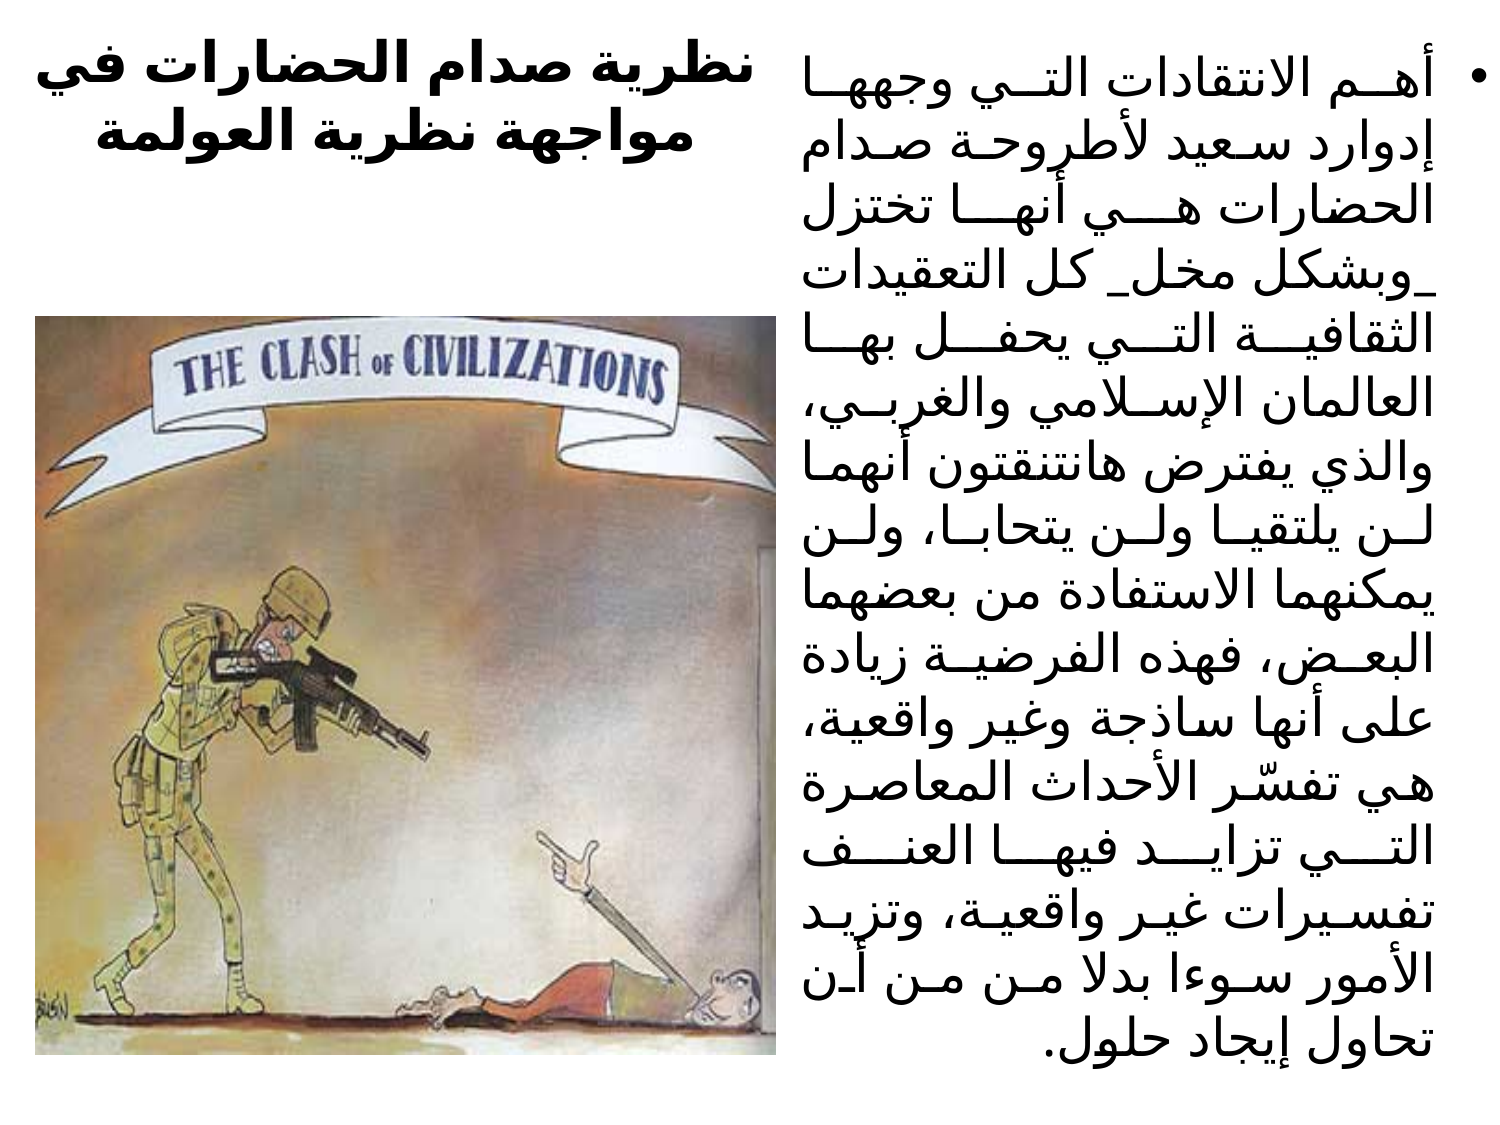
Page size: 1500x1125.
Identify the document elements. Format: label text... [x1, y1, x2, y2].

list أهم الانتقادات التي وجهها إدوارد سعيد لأطروحة صدام الحضارات هي أنها تختزل _وبشكل مخل_ كل التعقيدات الثقافية التي يحفل بها العالمان الإسلامي والغربي، والذي يفترض هانتنقتون أنهما لن يلتقيا ولن يتحابا، ولن يمكنهما الاستفادة من بعضهما البعض، فهذه الفرضية زيادة على أنها ساذجة وغير واقعية، هي تفسّر الأحداث المعاصرة التي تزايد فيها العنف تفسيرات غير واقعية، وتزيد الأمور سوءا بدلا من من أن تحاول إيجاد حلول. [785, 35, 1500, 1087]
title نظرية صدام الحضارات في مواجهة نظرية العولمة [0, 0, 793, 188]
picture [34, 316, 776, 1055]
